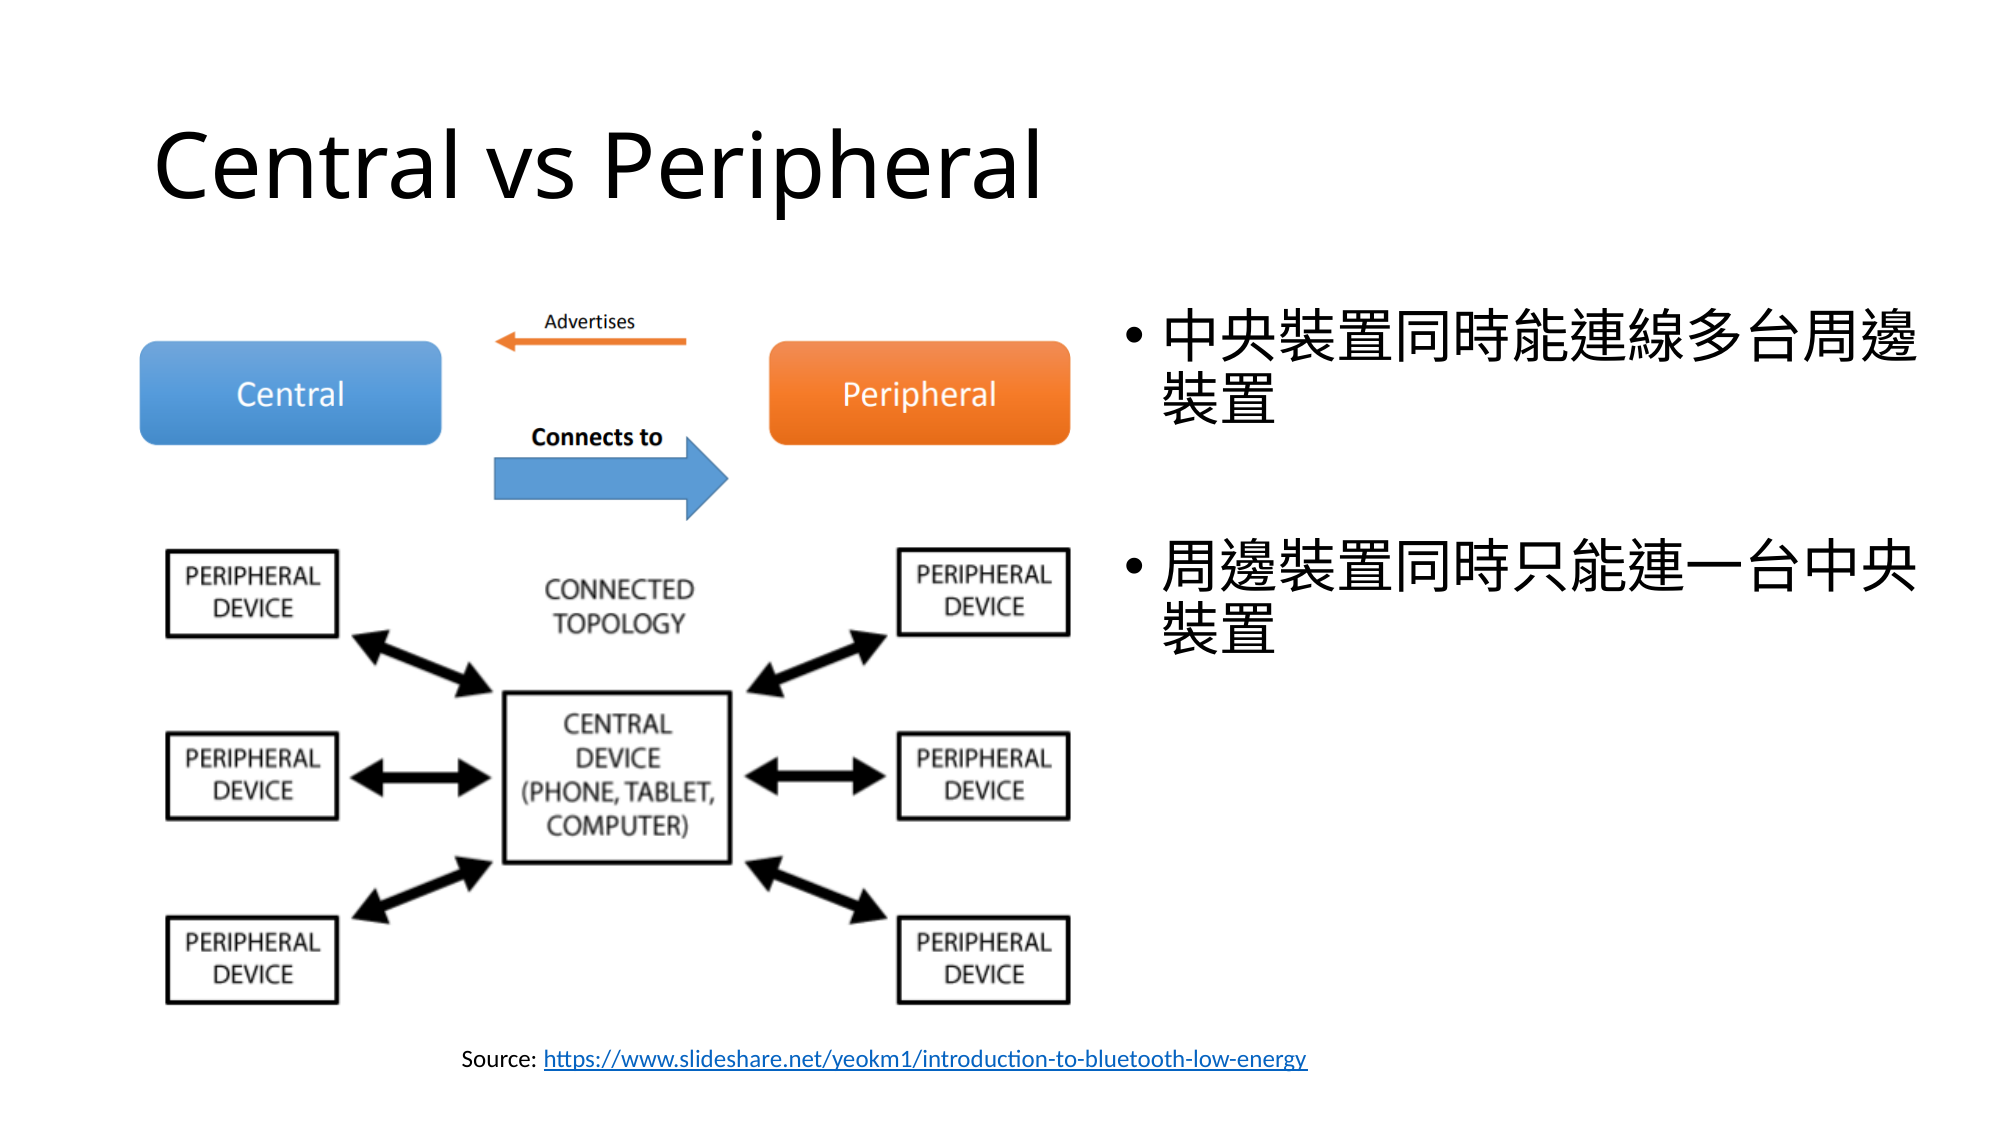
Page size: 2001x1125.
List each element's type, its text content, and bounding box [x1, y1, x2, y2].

title Central vs Peripheral [137, 59, 1863, 278]
list 中央裝置同時能連線多台周邊裝置 周邊裝置同時只能連一台中央裝置 [1109, 299, 1935, 1014]
picture [137, 299, 1124, 1024]
text_box Source: https://www.slideshare.net/yeokm1/introduction-to-bluetooth-low-energy [446, 1035, 1323, 1081]
